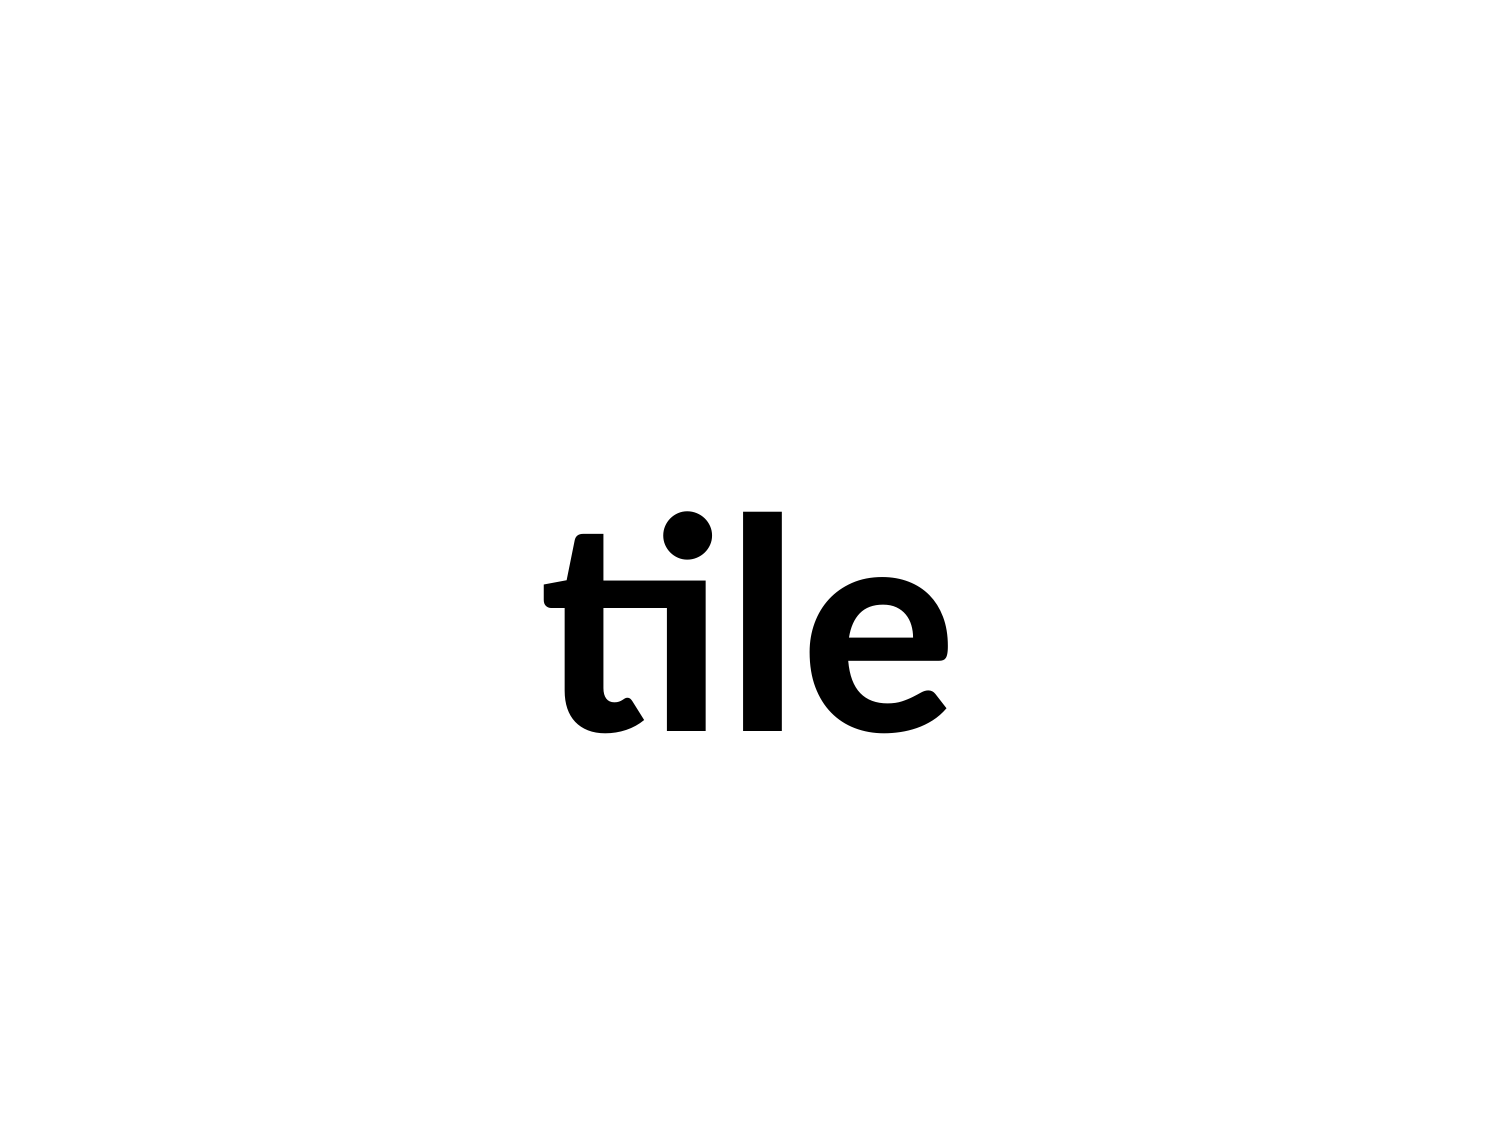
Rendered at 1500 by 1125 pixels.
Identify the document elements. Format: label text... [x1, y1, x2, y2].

title tile [75, 512, 1425, 700]
